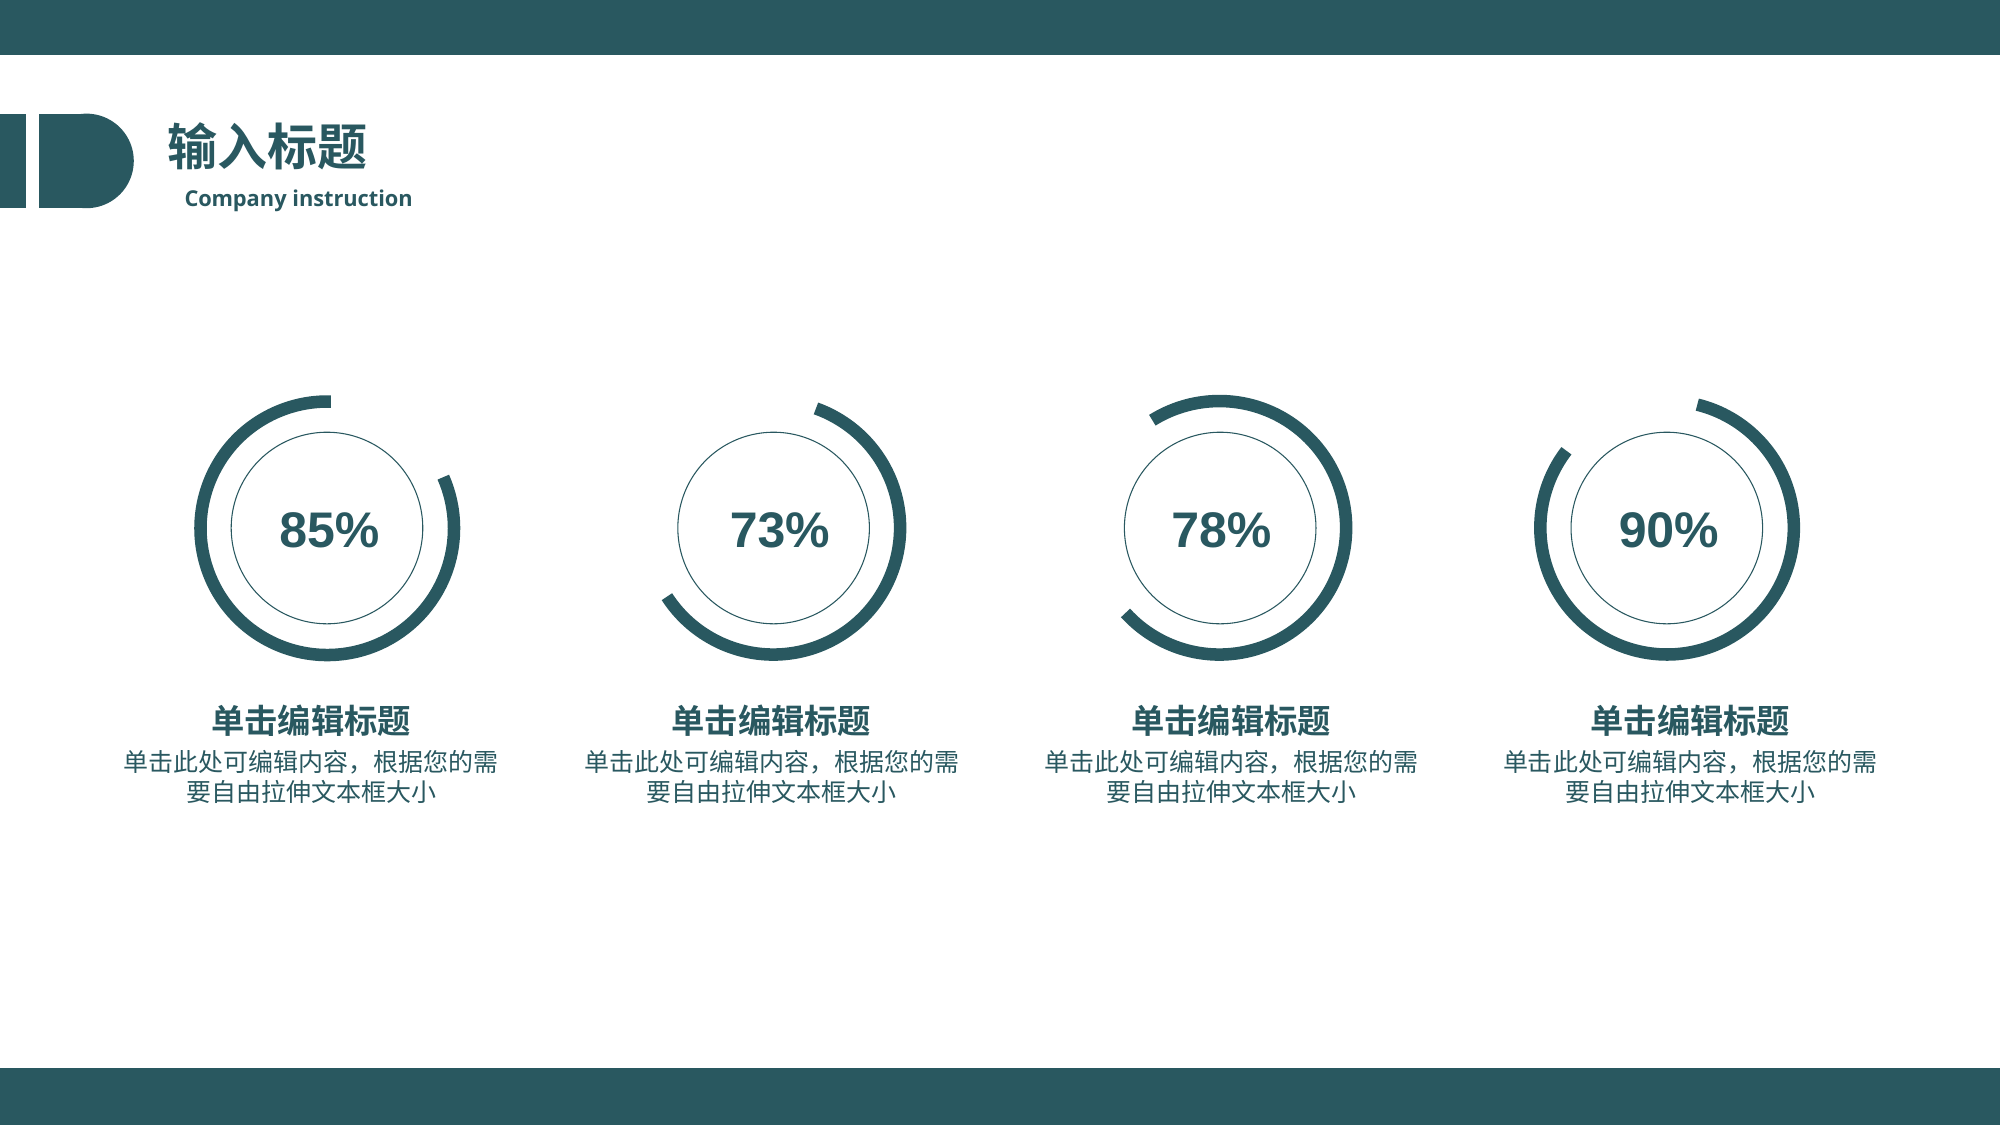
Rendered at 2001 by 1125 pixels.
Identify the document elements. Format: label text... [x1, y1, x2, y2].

text_box 单击编辑标题 [579, 699, 964, 740]
text_box 单击此处可编辑内容，根据您的需要自由拉伸文本框大小 [119, 746, 503, 807]
text_box 单击编辑标题 [1498, 699, 1883, 740]
text_box [1539, 404, 1795, 656]
text_box [1125, 400, 1347, 656]
text_box 73% [714, 490, 845, 565]
text_box [199, 400, 455, 656]
text_box [1590, 431, 1690, 490]
text_box 单击此处可编辑内容，根据您的需要自由拉伸文本框大小 [1040, 746, 1423, 807]
text_box 78% [1156, 490, 1287, 566]
text_box 90% [1603, 490, 1734, 565]
text_box 输入标题 [153, 107, 383, 183]
text_box 单击编辑标题 [1039, 699, 1423, 740]
text_box 85% [264, 490, 395, 565]
text_box 单击此处可编辑内容，根据您的需要自由拉伸文本框大小 [1499, 746, 1883, 807]
text_box Company instruction [169, 177, 429, 218]
text_box [666, 407, 901, 656]
text_box 单击编辑标题 [119, 699, 503, 740]
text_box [40, 114, 133, 208]
text_box 单击此处可编辑内容，根据您的需要自由拉伸文本框大小 [580, 746, 964, 807]
text_box [329, 431, 416, 498]
text_box [676, 431, 805, 580]
text_box [0, 114, 26, 208]
text_box [1123, 446, 1195, 592]
